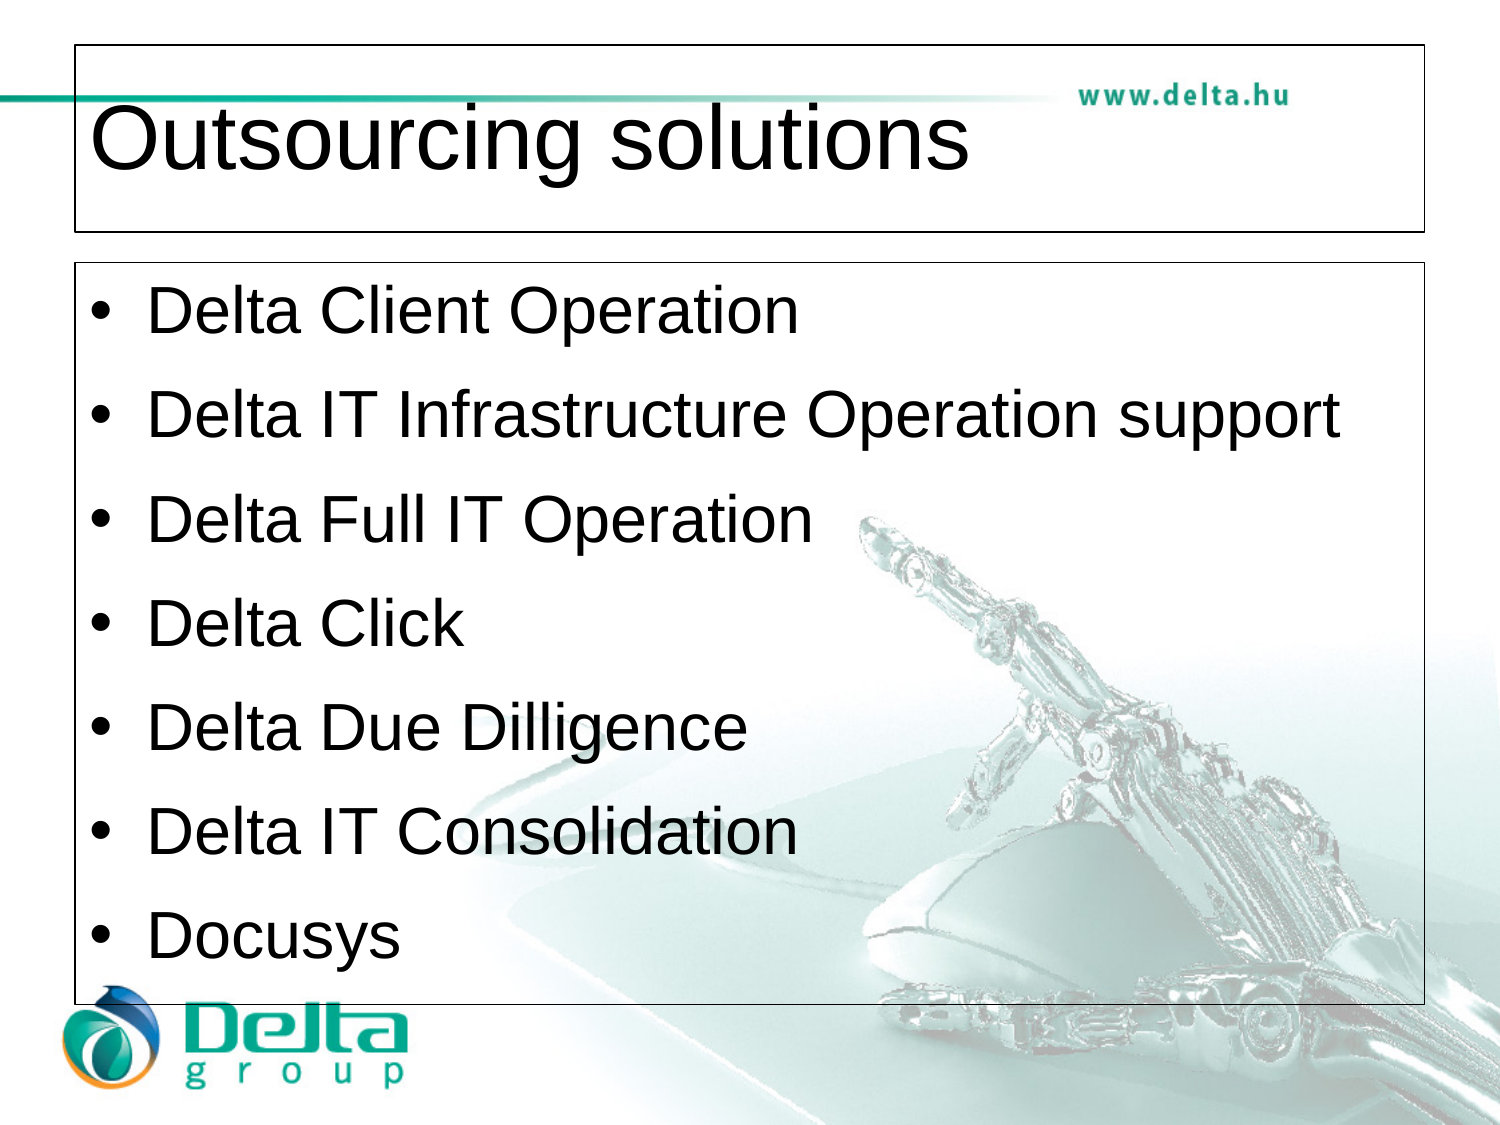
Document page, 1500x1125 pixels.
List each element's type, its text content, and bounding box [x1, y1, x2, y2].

picture [0, 0, 1500, 1125]
title Outsourcing solutions [74, 44, 1425, 233]
list Delta Client Operation Delta IT Infrastructure Operation support Delta Full IT Operation Delta Click Delta Due Dilligence Delta IT Consolidation Docusys [74, 262, 1425, 1005]
